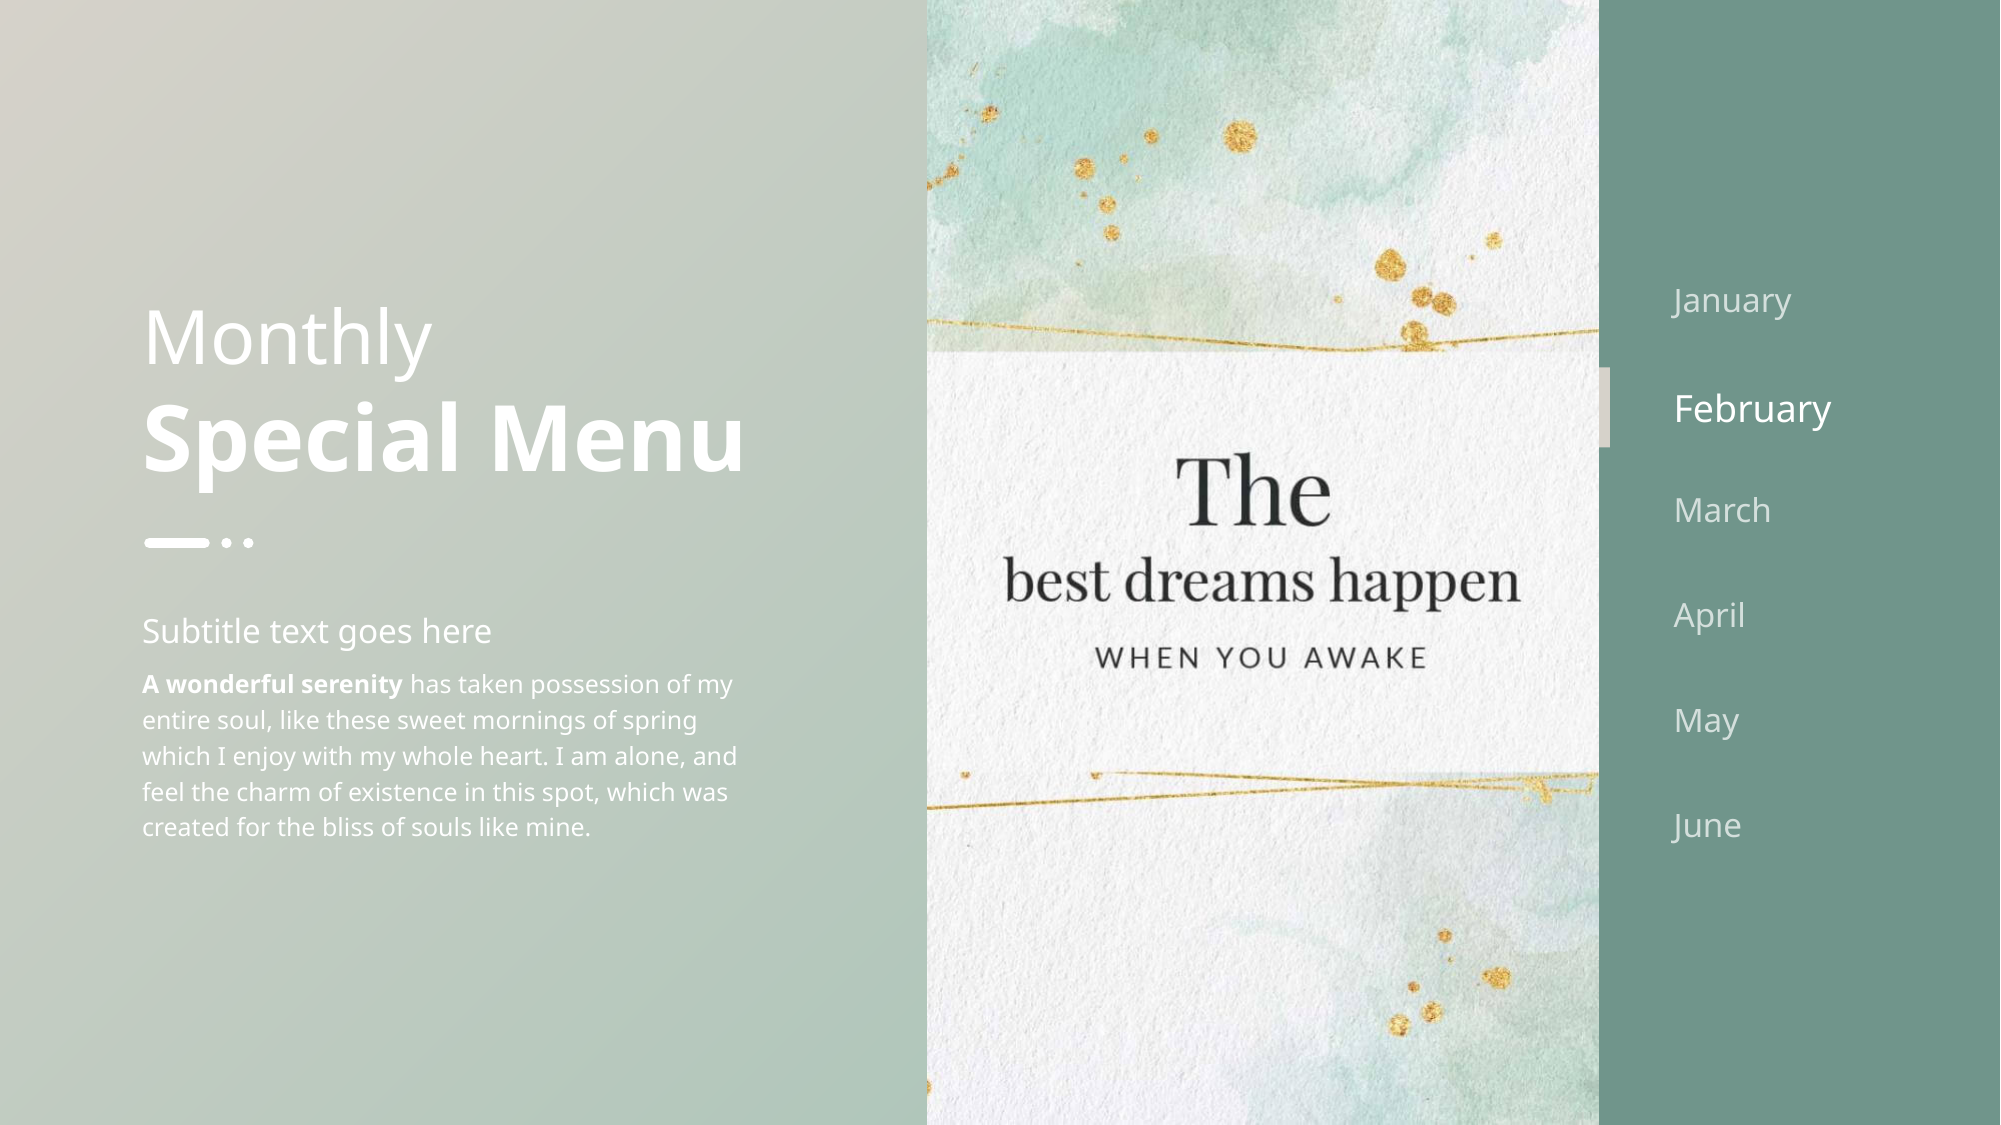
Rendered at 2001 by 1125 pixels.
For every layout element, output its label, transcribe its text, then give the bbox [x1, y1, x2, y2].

text_box April [1658, 587, 1940, 642]
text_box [127, 282, 817, 544]
text_box [1599, 0, 2000, 1125]
text_box June [1658, 797, 1940, 852]
text_box May [1658, 692, 1940, 747]
text_box March [1658, 482, 1940, 537]
text_box [1599, 366, 1611, 448]
text_box January [1658, 272, 1940, 327]
picture [927, 0, 1599, 1125]
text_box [127, 595, 785, 852]
text_box February [1658, 377, 1940, 437]
